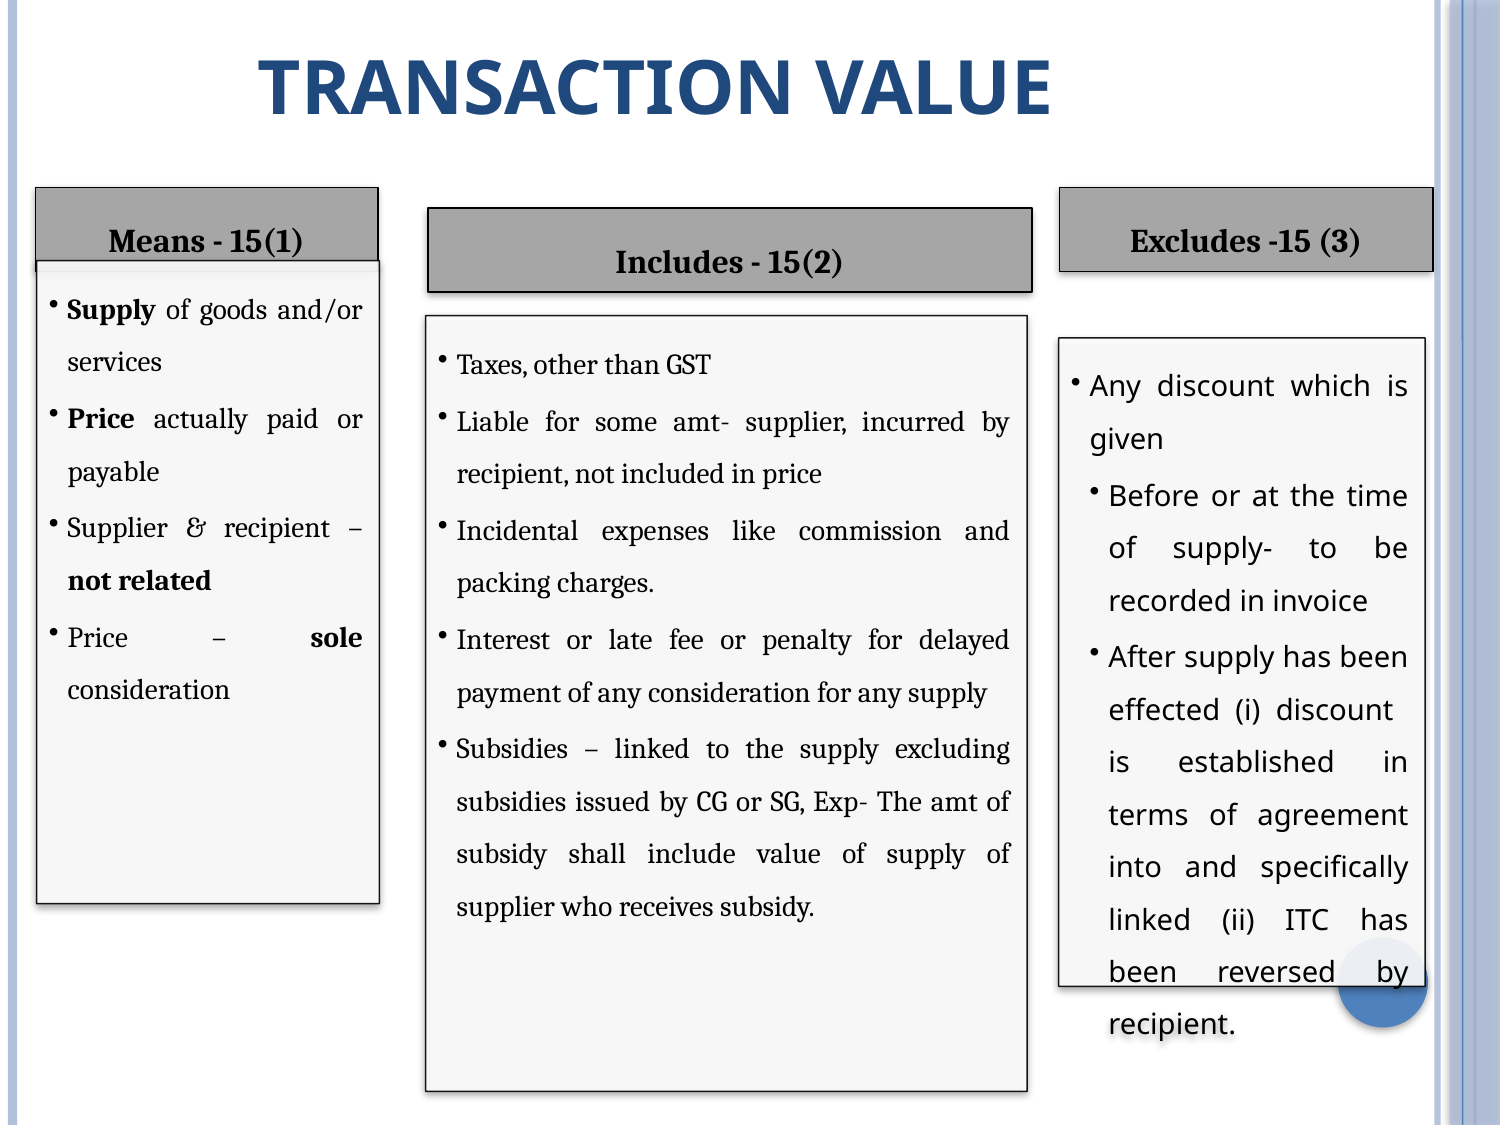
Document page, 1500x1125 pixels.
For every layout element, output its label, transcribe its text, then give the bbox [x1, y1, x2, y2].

text_box Transaction value [174, 74, 1500, 138]
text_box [24, 186, 1444, 1080]
